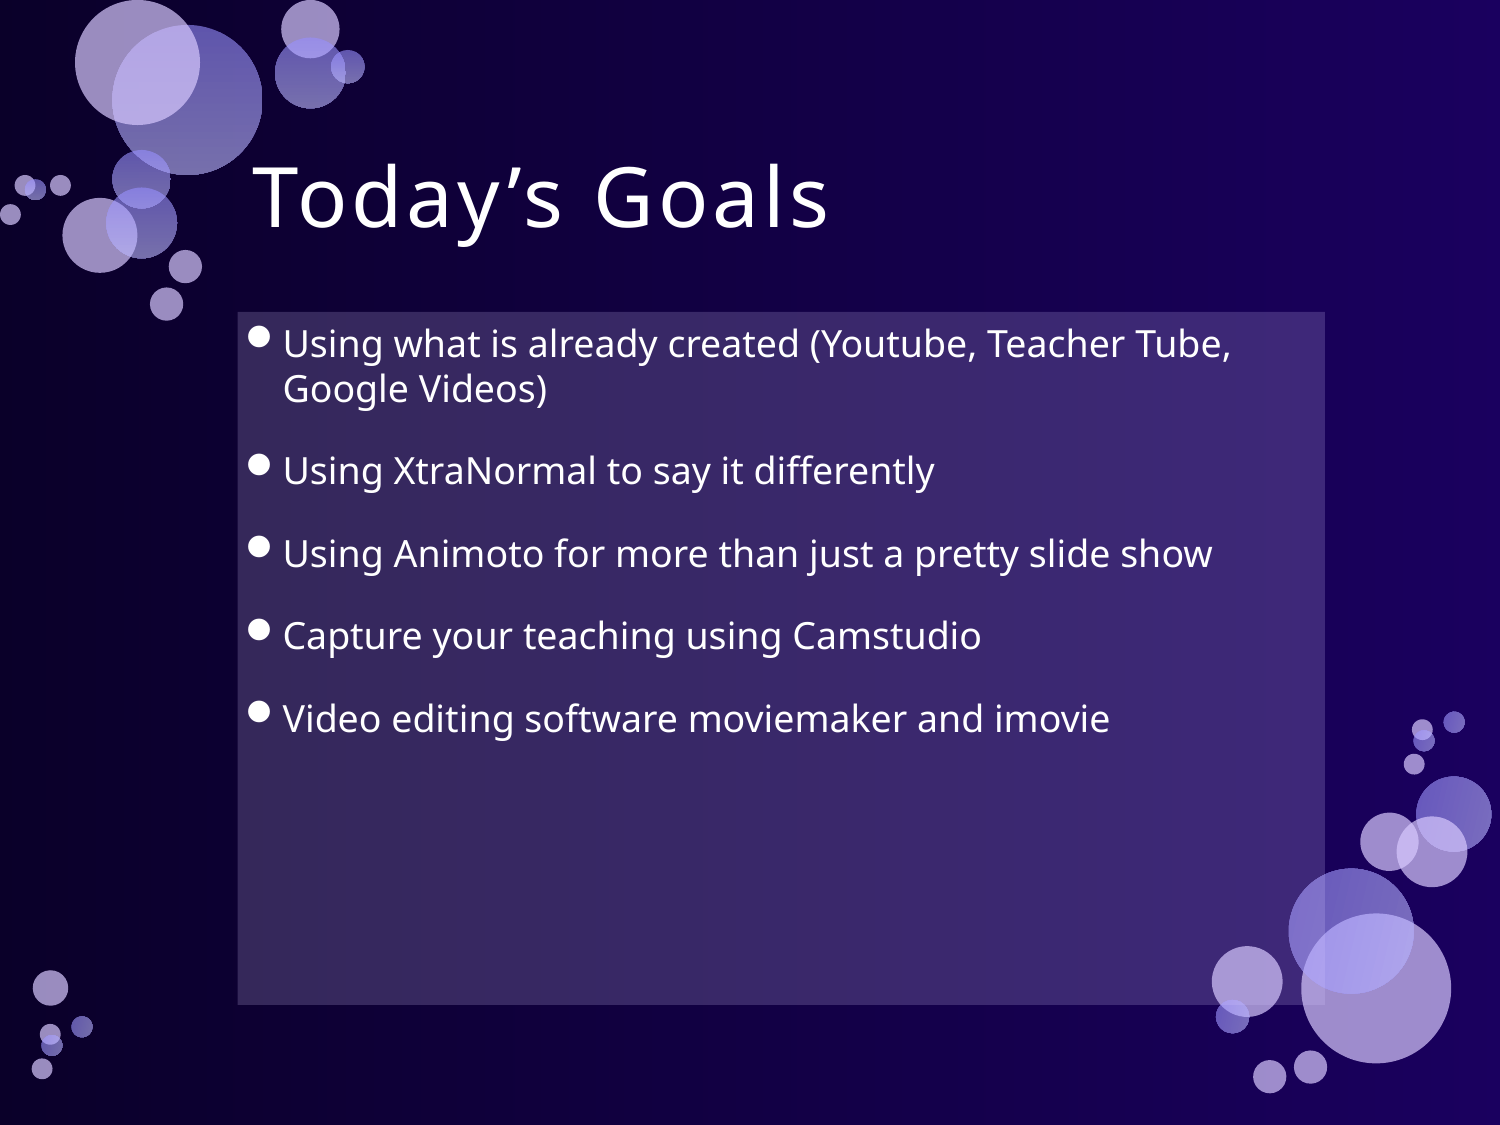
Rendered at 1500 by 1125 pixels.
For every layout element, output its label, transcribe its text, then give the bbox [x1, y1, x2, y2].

list Using what is already created (Youtube, Teacher Tube, Google Videos) Using XtraNormal to say it differently Using Animoto for more than just a pretty slide show Capture your teaching using Camstudio Video editing software moviemaker and imovie [237, 311, 1325, 1005]
title Today’s Goals [237, 99, 1325, 288]
